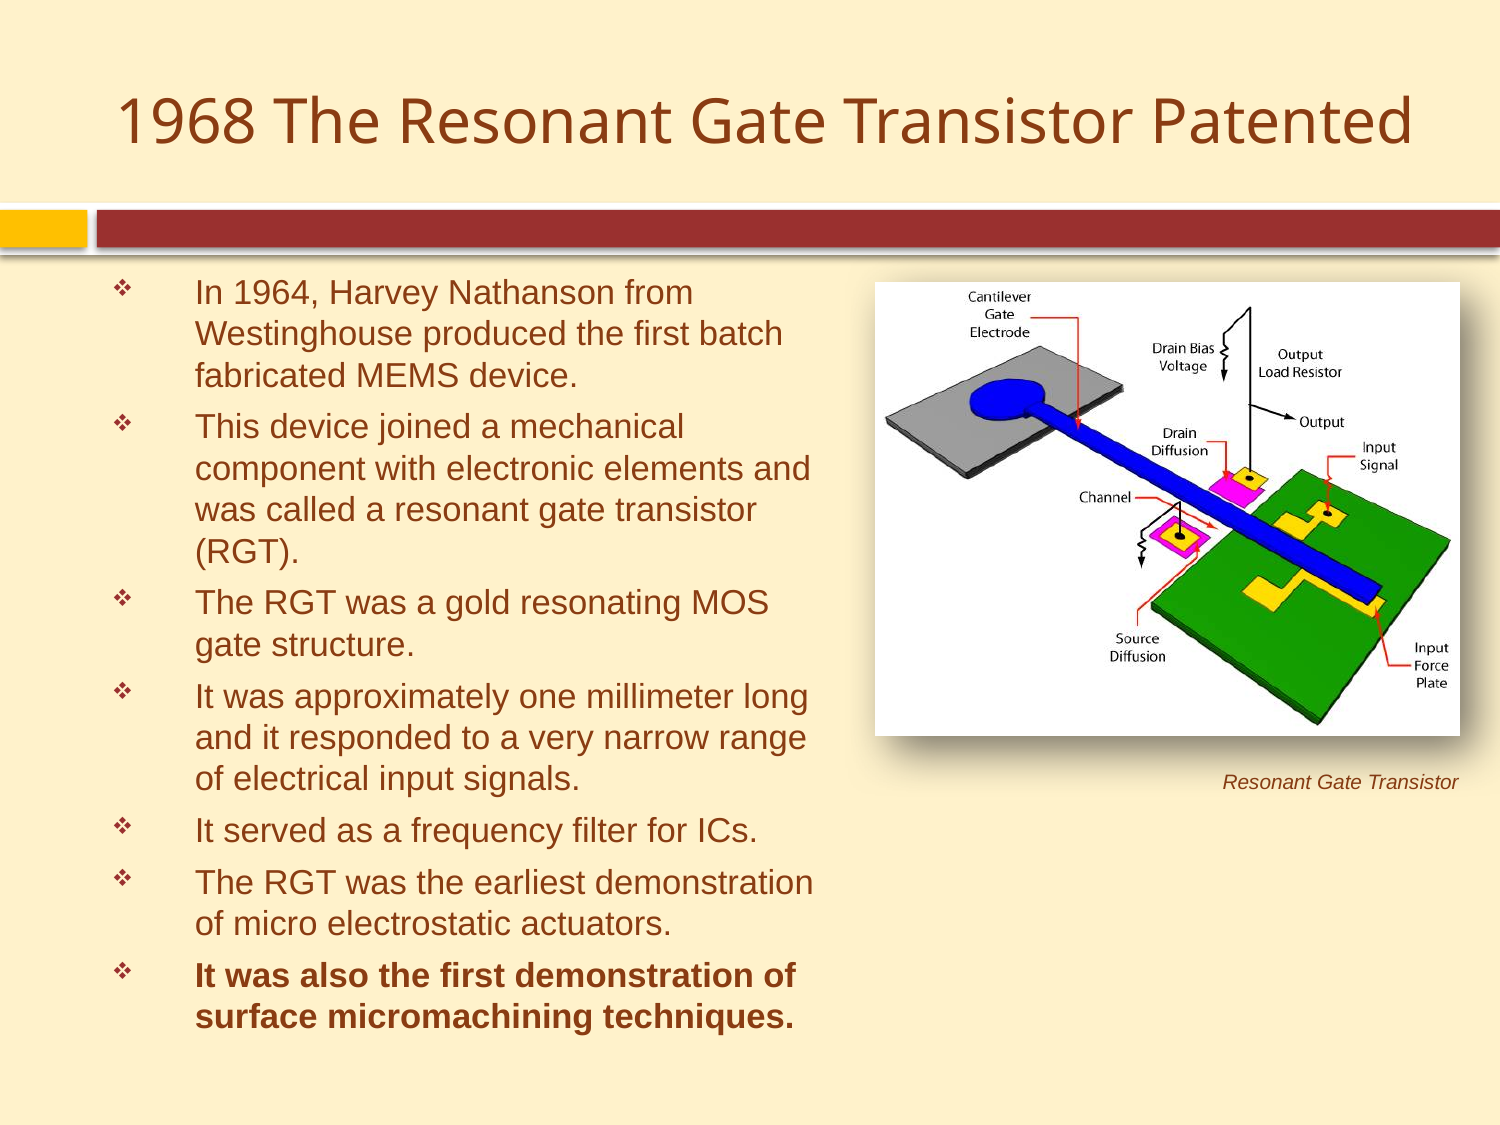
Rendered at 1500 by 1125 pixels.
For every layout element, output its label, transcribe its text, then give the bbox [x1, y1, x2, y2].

picture [874, 282, 1460, 736]
title 1968 The Resonant Gate Transistor Patented [100, 37, 1438, 200]
text_box Resonant Gate Transistor [1128, 779, 1474, 801]
list In 1964, Harvey Nathanson from Westinghouse produced the first batch fabricated MEMS device. This device joined a mechanical component with electronic elements and was called a resonant gate transistor (RGT). The RGT was a gold resonating MOS gate structure. It was approximately one millimeter long and it responded to a very narrow range of electrical input signals. It served as a frequency filter for ICs. The RGT was the earliest demonstration of micro electrostatic actuators. It was also the first demonstration of surface micromachining techniques. [96, 262, 830, 1102]
